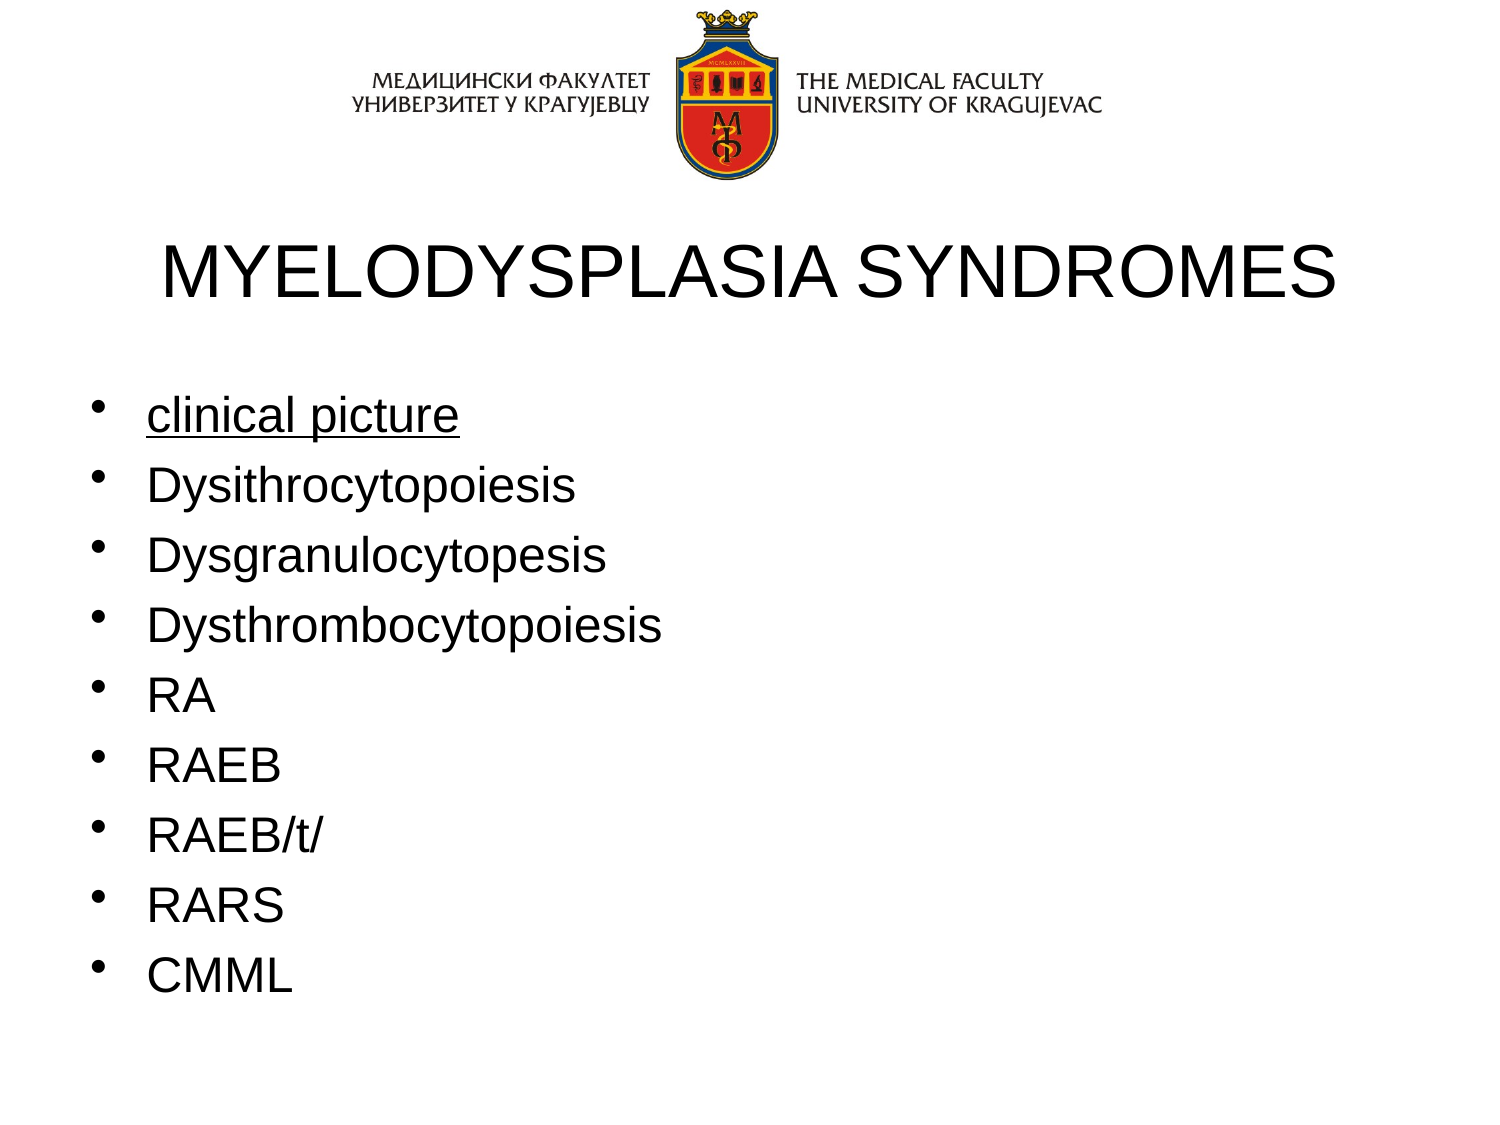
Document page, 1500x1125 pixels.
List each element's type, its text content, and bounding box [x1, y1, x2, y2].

title MYELODYSPLASIA SYNDROMES [74, 173, 1426, 362]
list clinical picture Dysithrocytopoiesis Dysgranulocytopesis Dysthrombocytopoiesis RA RAEB RAEB/t/ RARS CMML [74, 374, 1426, 1118]
picture [328, 0, 1125, 173]
